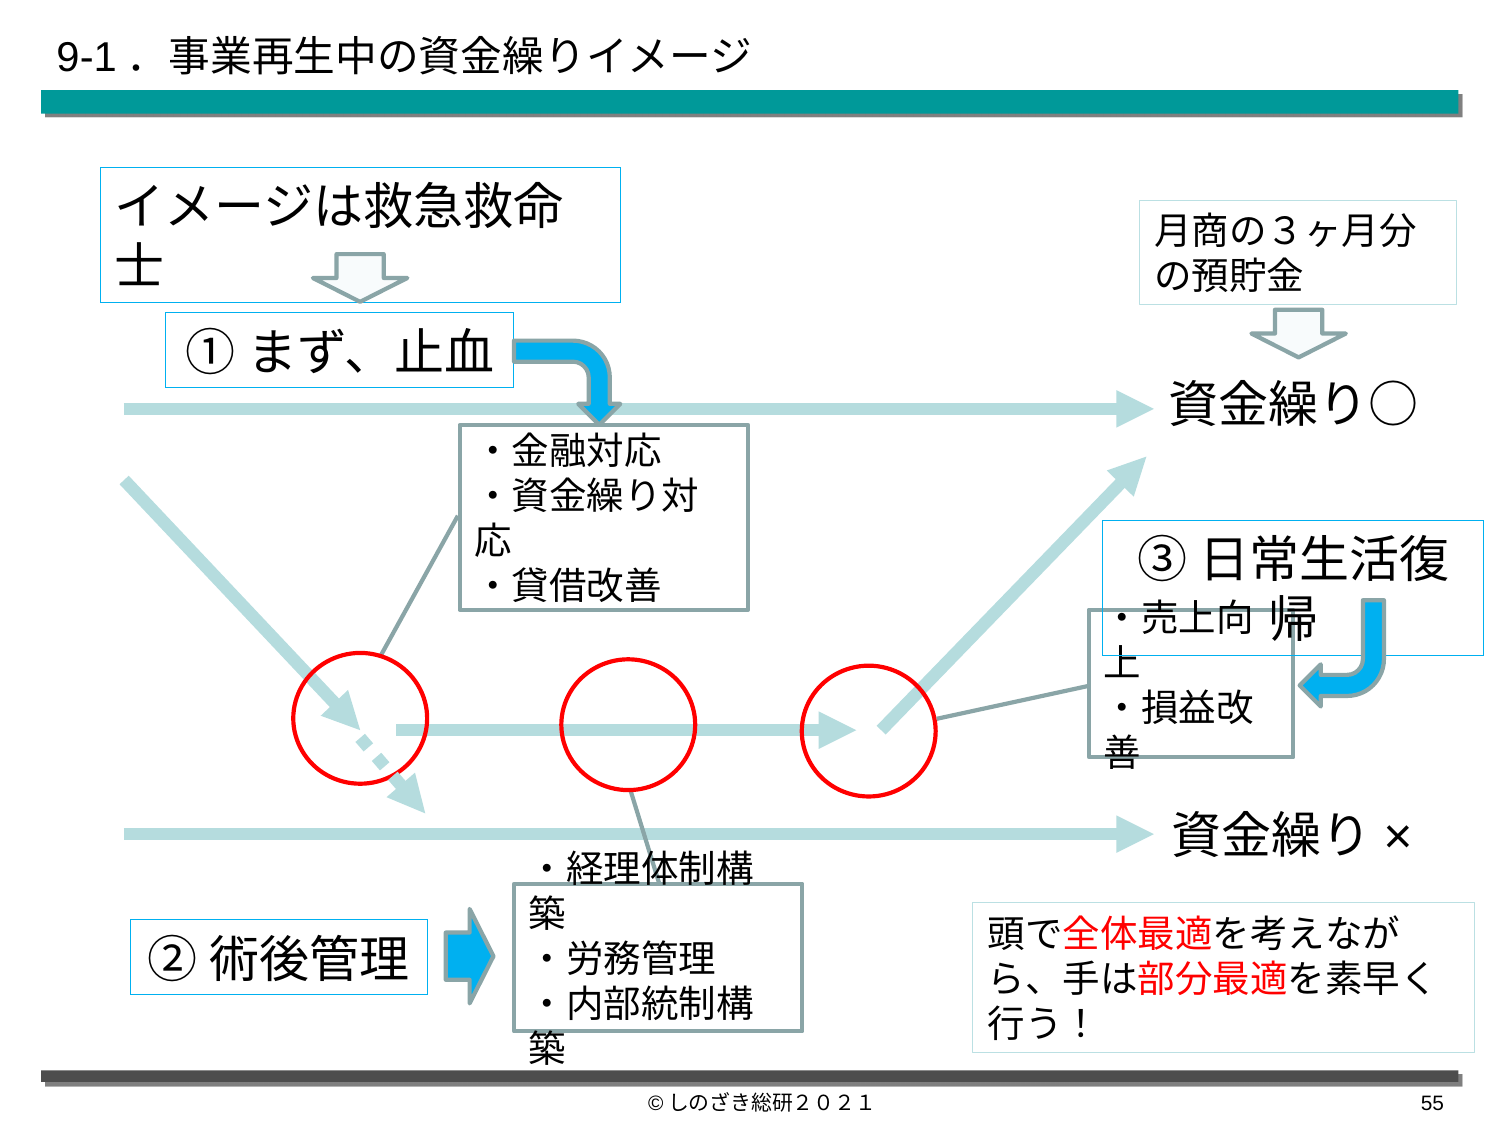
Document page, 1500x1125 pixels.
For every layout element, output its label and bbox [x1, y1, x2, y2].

title [41, 19, 1459, 91]
text_box [123, 312, 1484, 1033]
slide_number [1108, 1082, 1459, 1125]
text_box [100, 167, 621, 304]
text_box [1249, 307, 1348, 360]
text_box [1156, 796, 1451, 871]
text_box [443, 906, 496, 1006]
footer [524, 1082, 1000, 1125]
text_box [1139, 199, 1457, 305]
text_box [130, 919, 428, 995]
text_box [972, 902, 1475, 1052]
